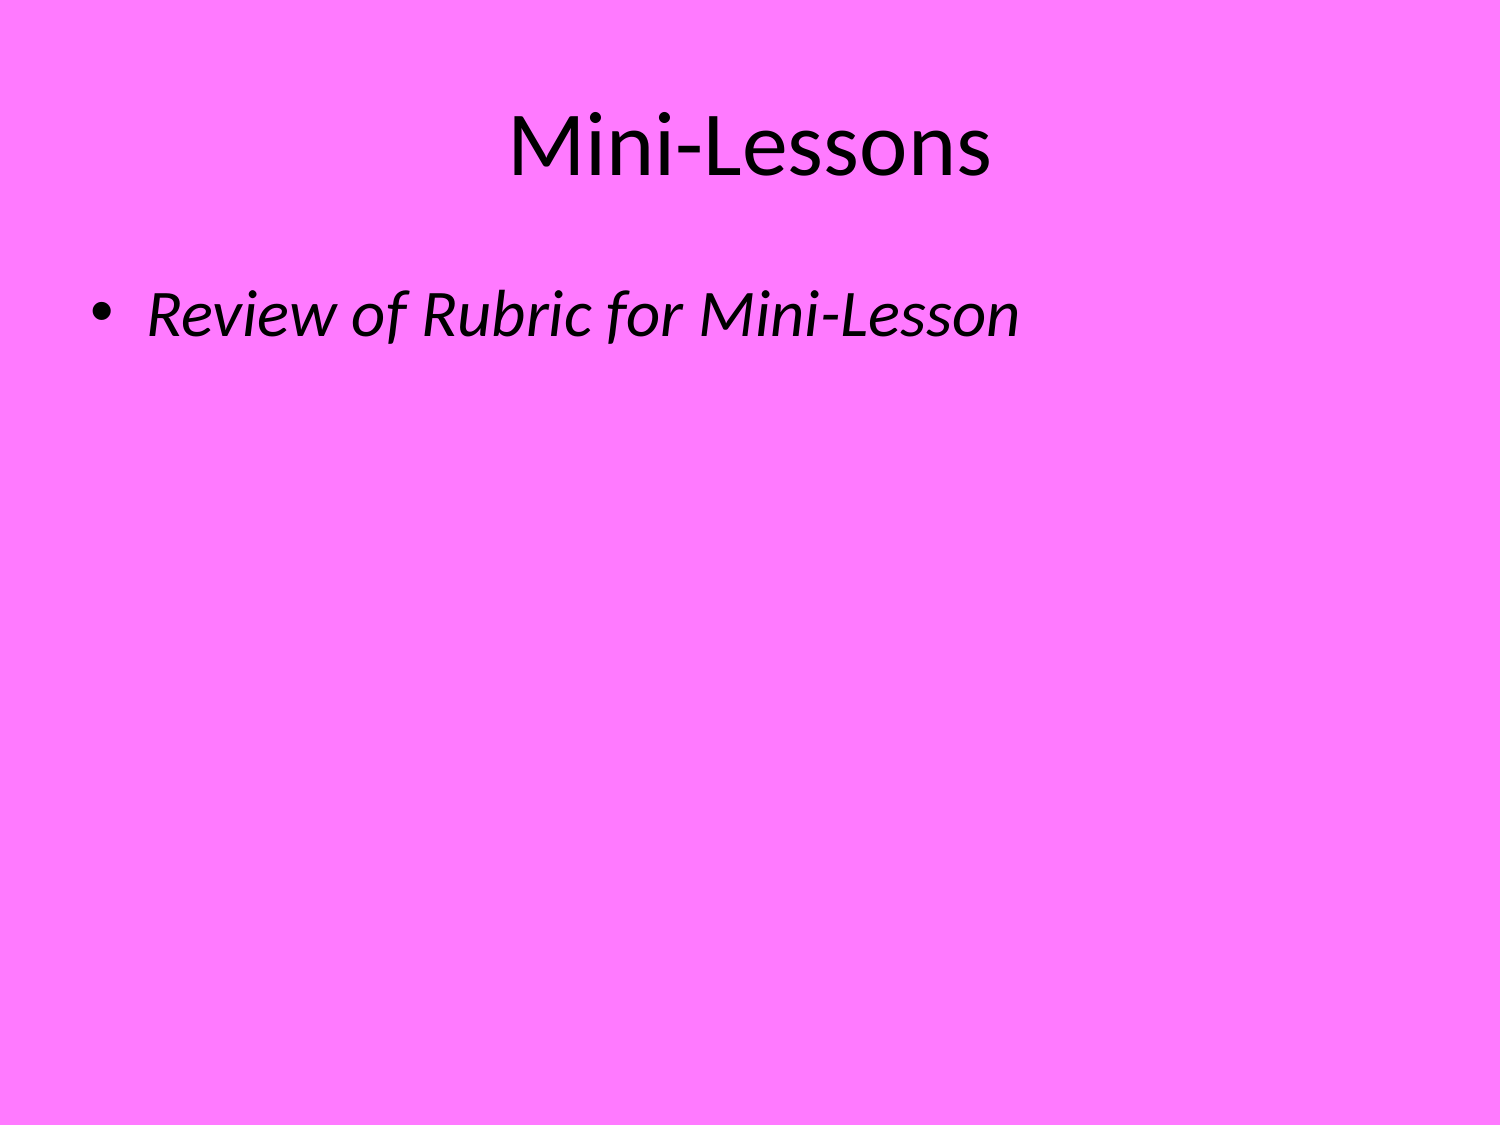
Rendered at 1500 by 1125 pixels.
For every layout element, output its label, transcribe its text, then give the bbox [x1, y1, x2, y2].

list Review of Rubric for Mini-Lesson [75, 262, 1425, 1005]
title Mini-Lessons [75, 45, 1425, 233]
